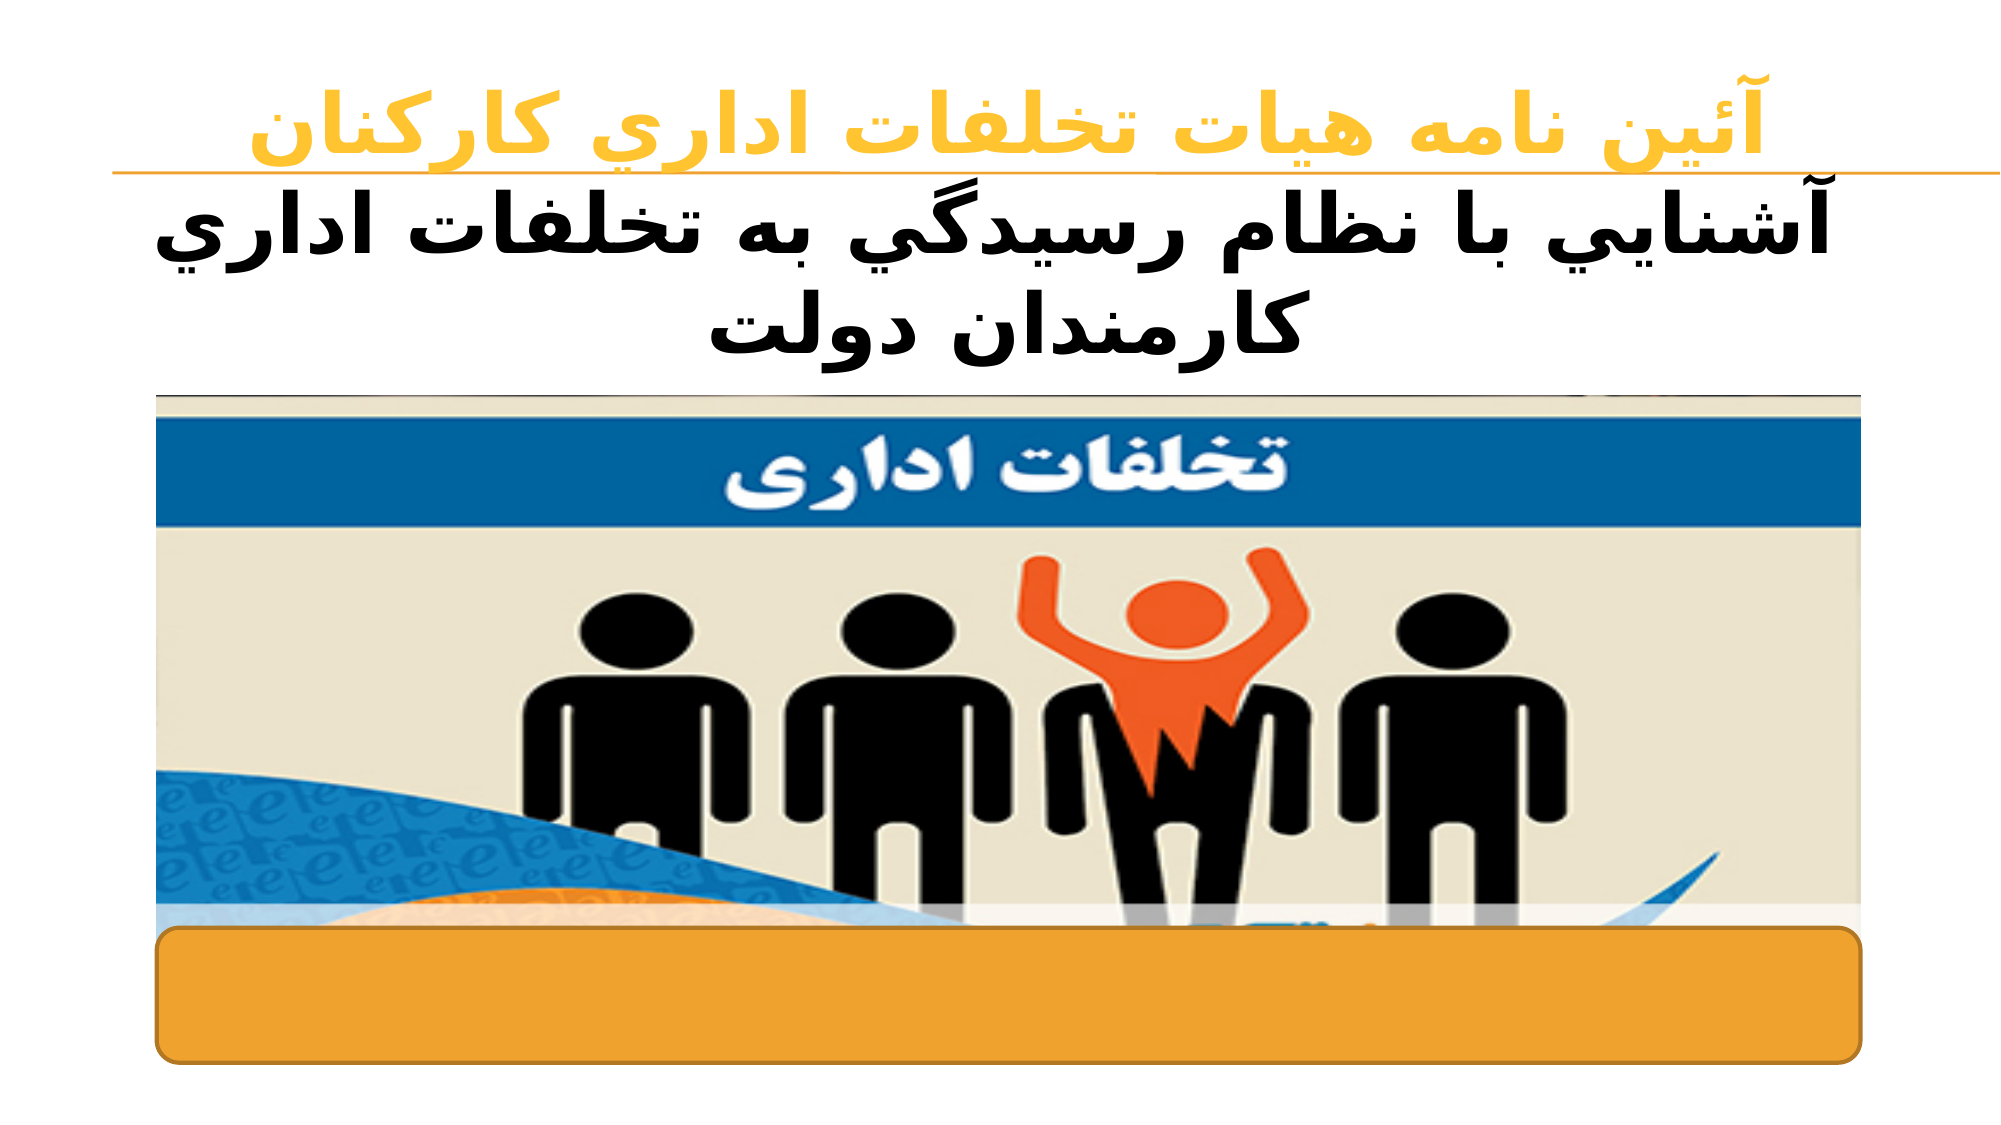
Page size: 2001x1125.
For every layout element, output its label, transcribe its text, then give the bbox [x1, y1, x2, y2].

picture [156, 394, 1861, 1021]
text_box [154, 1037, 1863, 1065]
title آئين نامه هيات تخلفات اداري كاركنان آشنايي با نظام رسيدگي به تخلفات اداري كارمندان دولت [108, 45, 1909, 396]
